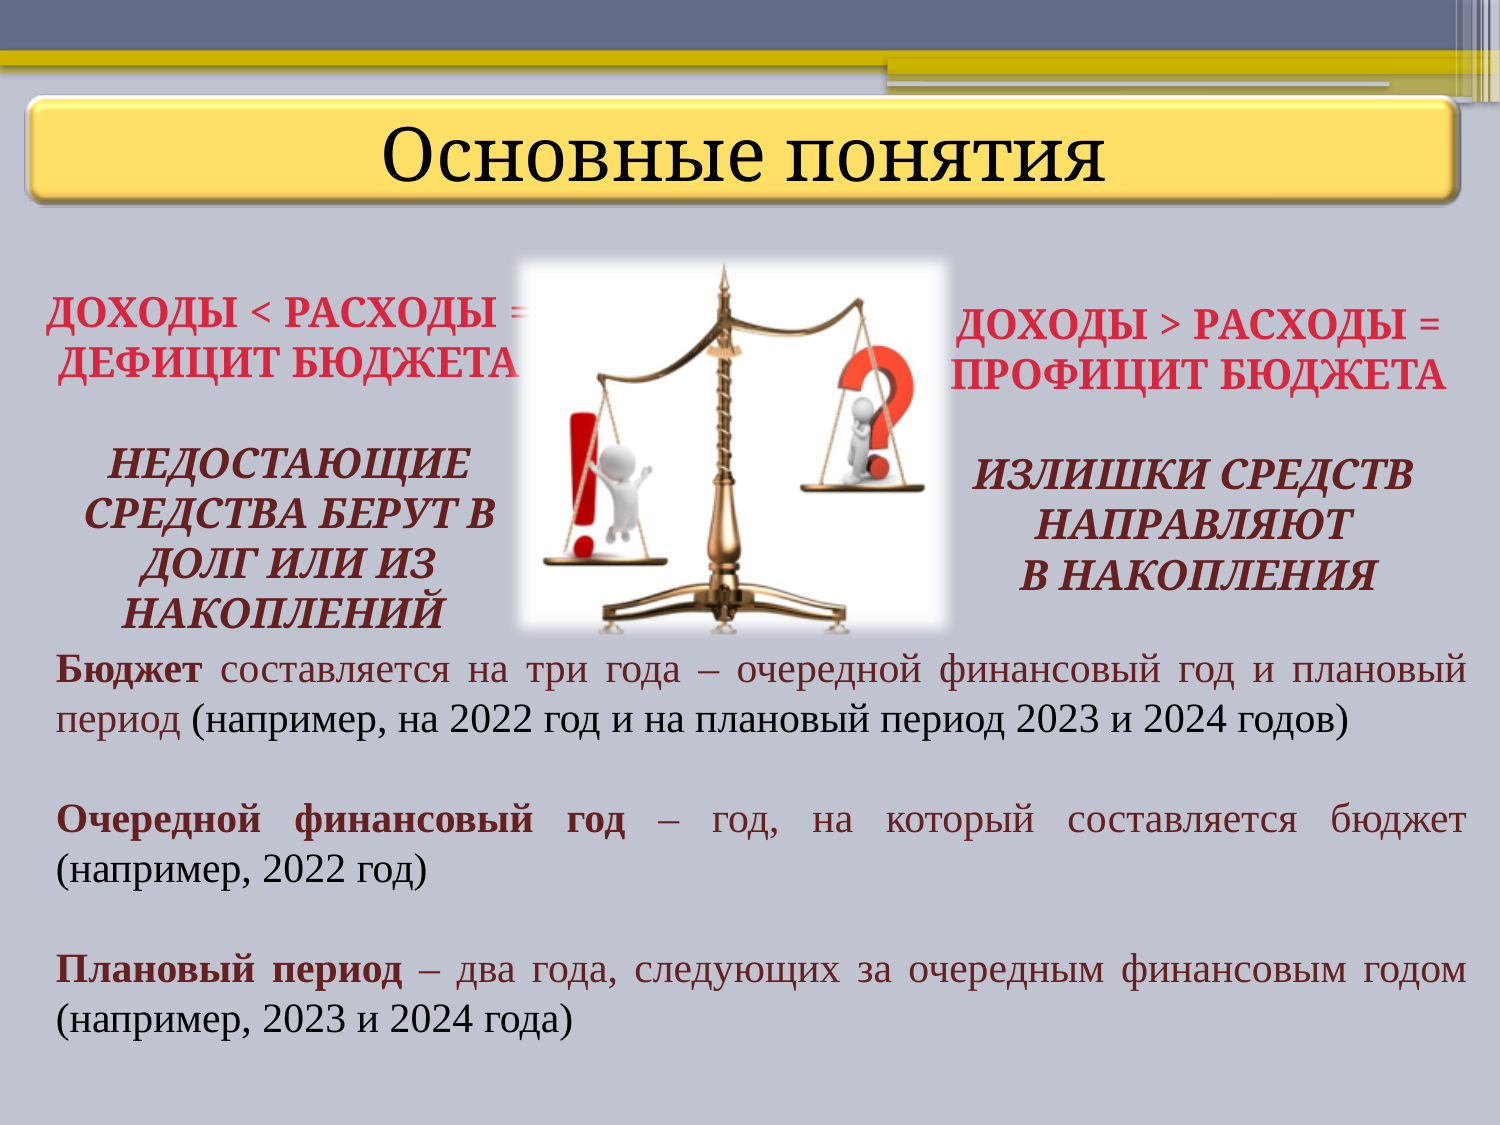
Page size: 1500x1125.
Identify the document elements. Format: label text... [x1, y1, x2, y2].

text_box Бюджет составляется на три года – очередной финансовый год и плановый период (например, на 2022 год и на плановый период 2023 и 2024 годов) Очередной финансовый год – год, на который составляется бюджет (например, 2022 год) Плановый период – два года, следующих за очередным финансовым годом (например, 2023 и 2024 года) [41, 633, 1483, 1049]
text_box ДОХОДЫ < РАСХОДЫ = ДЕФИЦИТ БЮДЖЕТА НЕДОСТАЮЩИЕ СРЕДСТВА БЕРУТ В ДОЛГ ИЛИ ИЗ НАКОПЛЕНИЙ [29, 278, 496, 644]
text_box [23, 93, 1463, 209]
text_box ДОХОДЫ > РАСХОДЫ = ПРОФИЦИТ БЮДЖЕТА ИЗЛИШКИ СРЕДСТВ НАПРАВЛЯЮТ В НАКОПЛЕНИЯ [970, 290, 1471, 606]
picture [501, 243, 965, 647]
